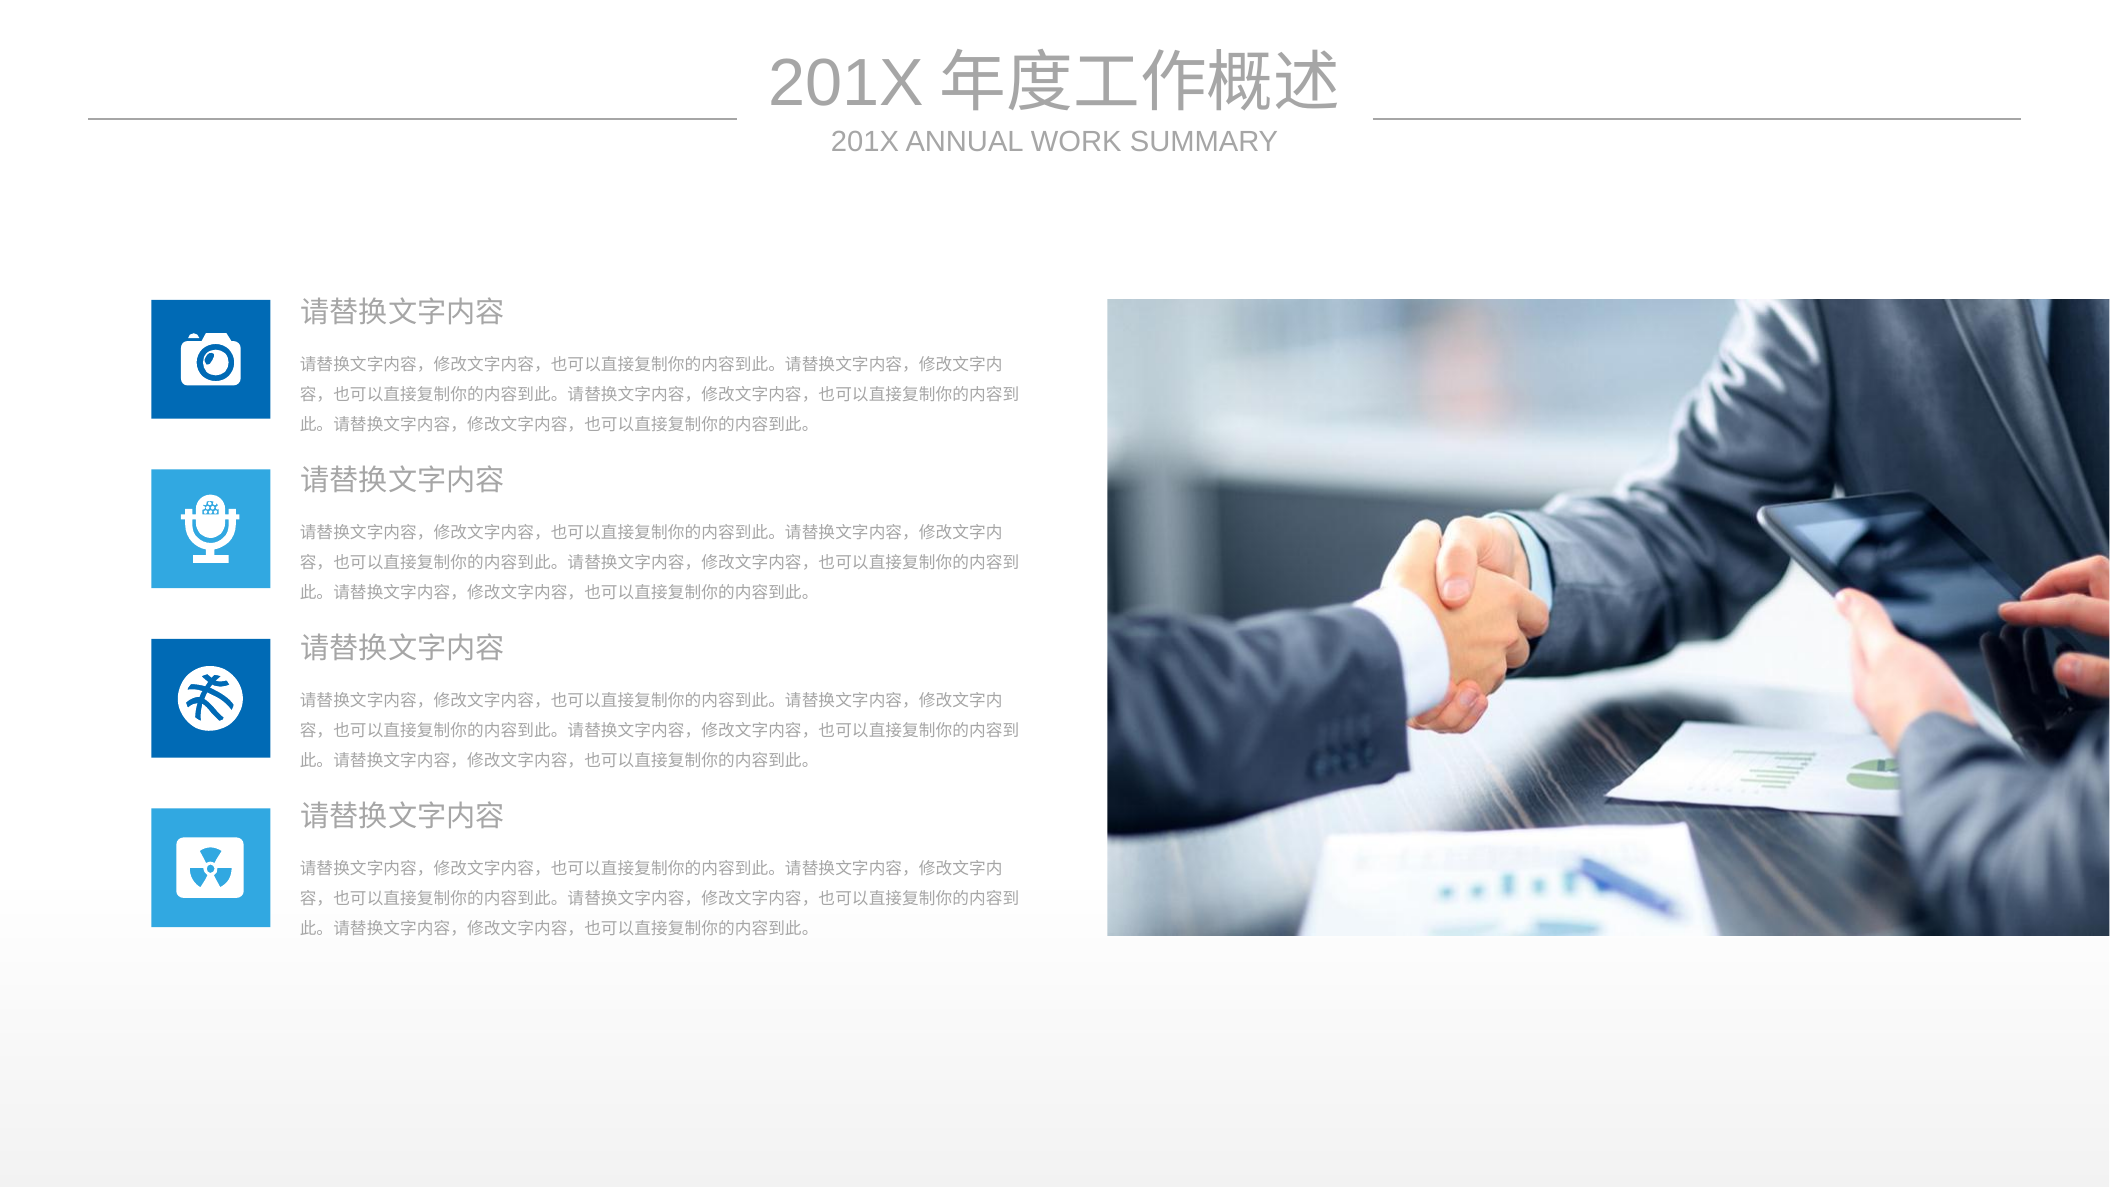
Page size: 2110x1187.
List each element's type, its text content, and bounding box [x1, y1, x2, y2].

text_box [1106, 299, 2110, 936]
text_box 201X ANNUAL WORK SUMMARY [824, 122, 1285, 158]
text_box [151, 299, 271, 419]
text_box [299, 628, 1024, 768]
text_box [151, 808, 271, 928]
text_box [151, 469, 271, 589]
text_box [151, 638, 271, 758]
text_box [299, 461, 1024, 600]
text_box 201X年度工作概述 [730, 38, 1379, 119]
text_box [299, 293, 1024, 435]
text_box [299, 796, 1024, 936]
